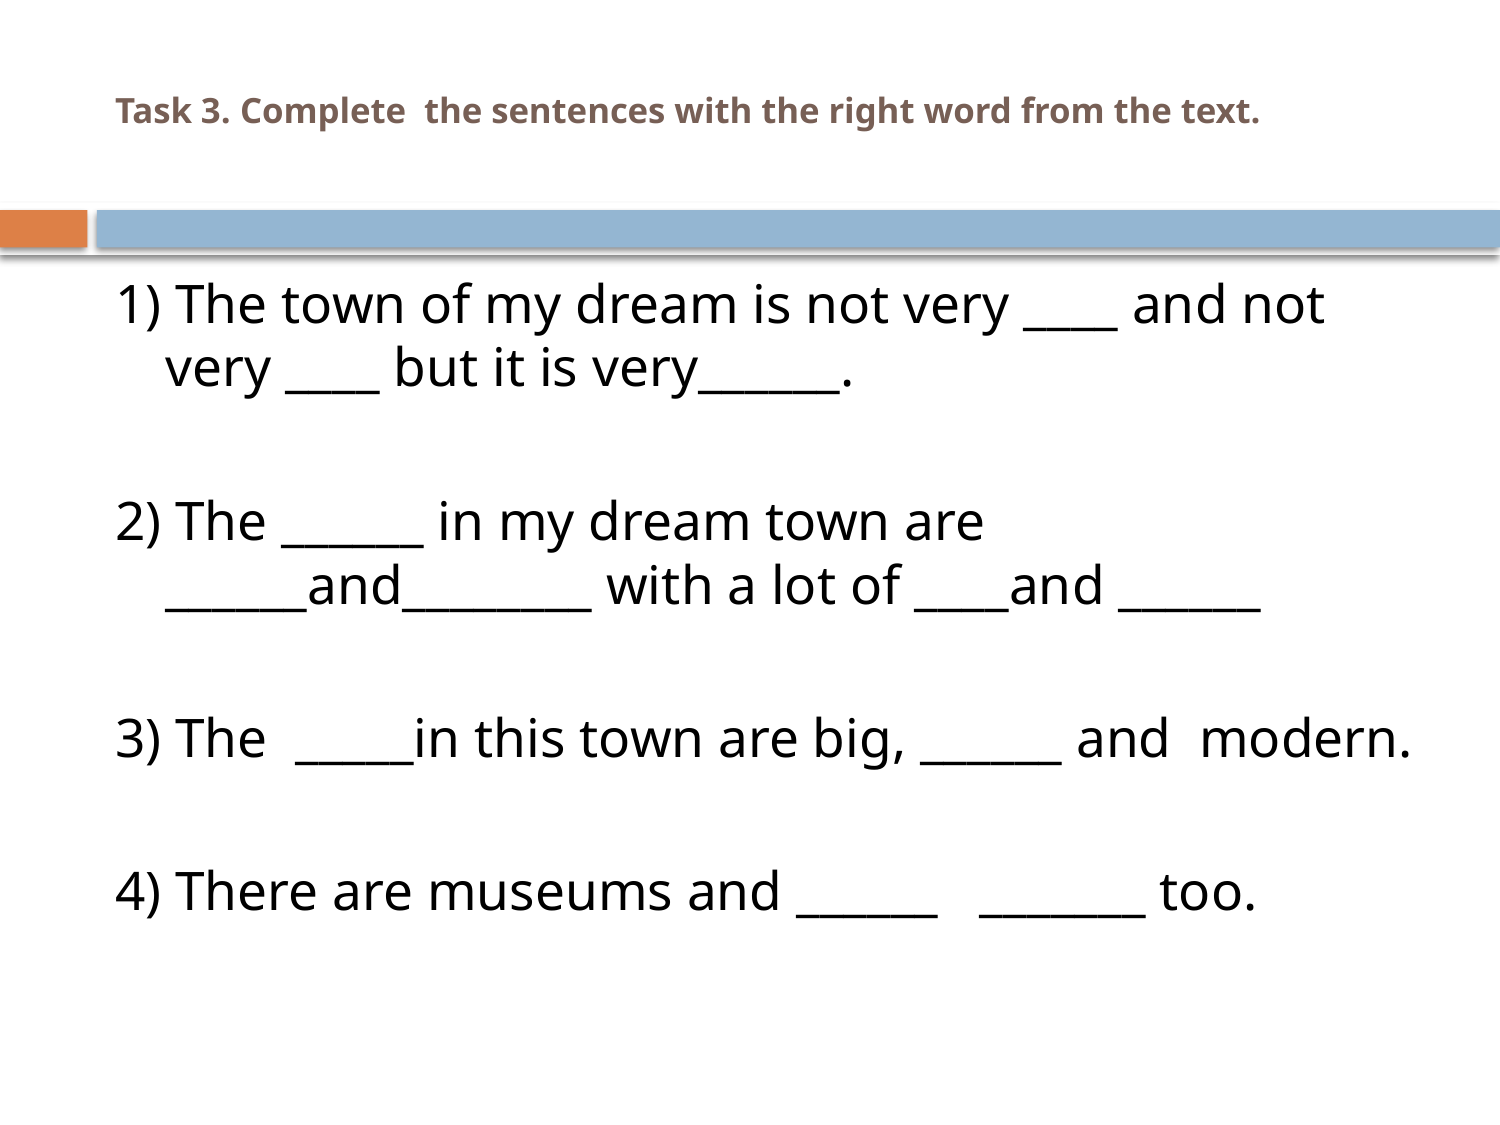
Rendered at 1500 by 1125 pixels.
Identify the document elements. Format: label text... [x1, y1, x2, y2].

title Task 3. Complete the sentences with the right word from the text. [100, 37, 1438, 200]
list 1) The town of my dream is not very ____ and not very ____ but it is very______. 2) The ______ in my dream town are ______and________ with a lot of ____and ______ 3) The _____in this town are big, ______ and modern. 4) There are museums and ______ _______ too. [100, 262, 1438, 1000]
